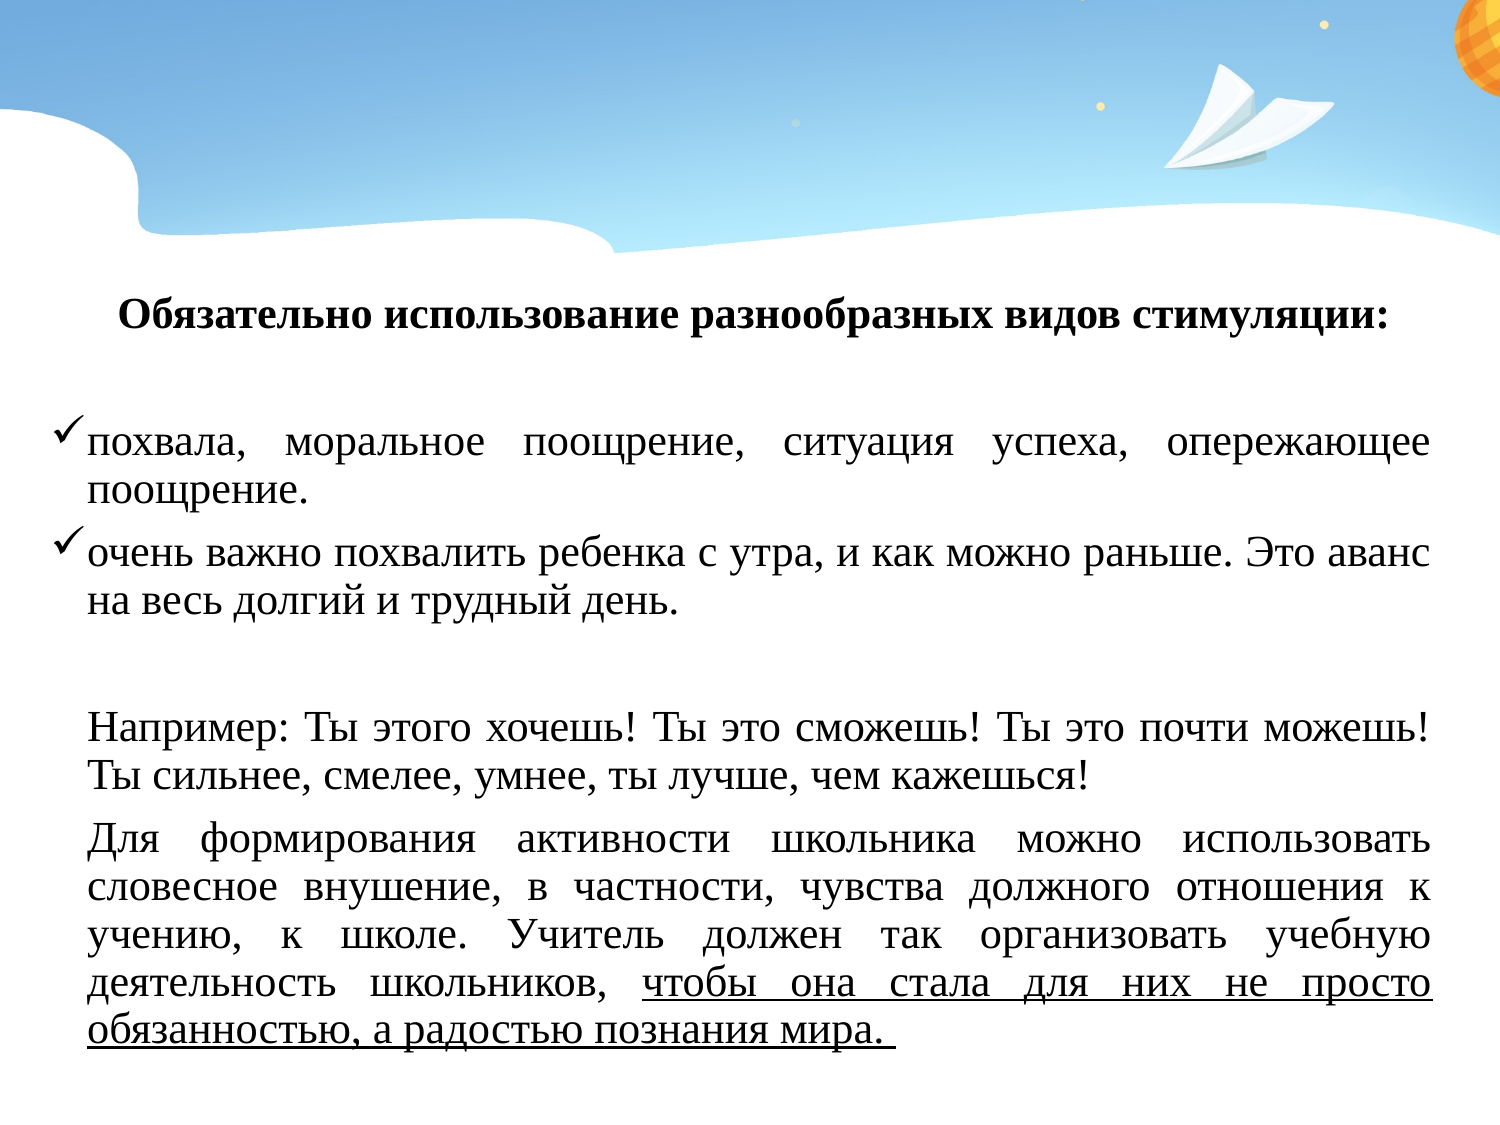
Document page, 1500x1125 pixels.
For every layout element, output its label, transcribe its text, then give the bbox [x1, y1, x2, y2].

picture [0, 0, 1500, 1125]
list Обязательно использование разнообразных видов стимуляции: похвала, моральное поощрение, ситуация успеха, опережающее поощрение. очень важно похвалить ребенка с утра, и как можно раньше. Это аванс на весь долгий и трудный день. Например: Ты этого хочешь! Ты это сможешь! Ты это почти можешь! Ты сильнее, смелее, умнее, ты лучше, чем кажешься! Для формирования активности школьника можно использовать словесное внушение, в частности, чувства должного отношения к учению, к школе. Учитель должен так организовать учебную деятельность школьников, чтобы она стала для них не просто обязанностью, а радостью познания мира. [35, 282, 1448, 1069]
